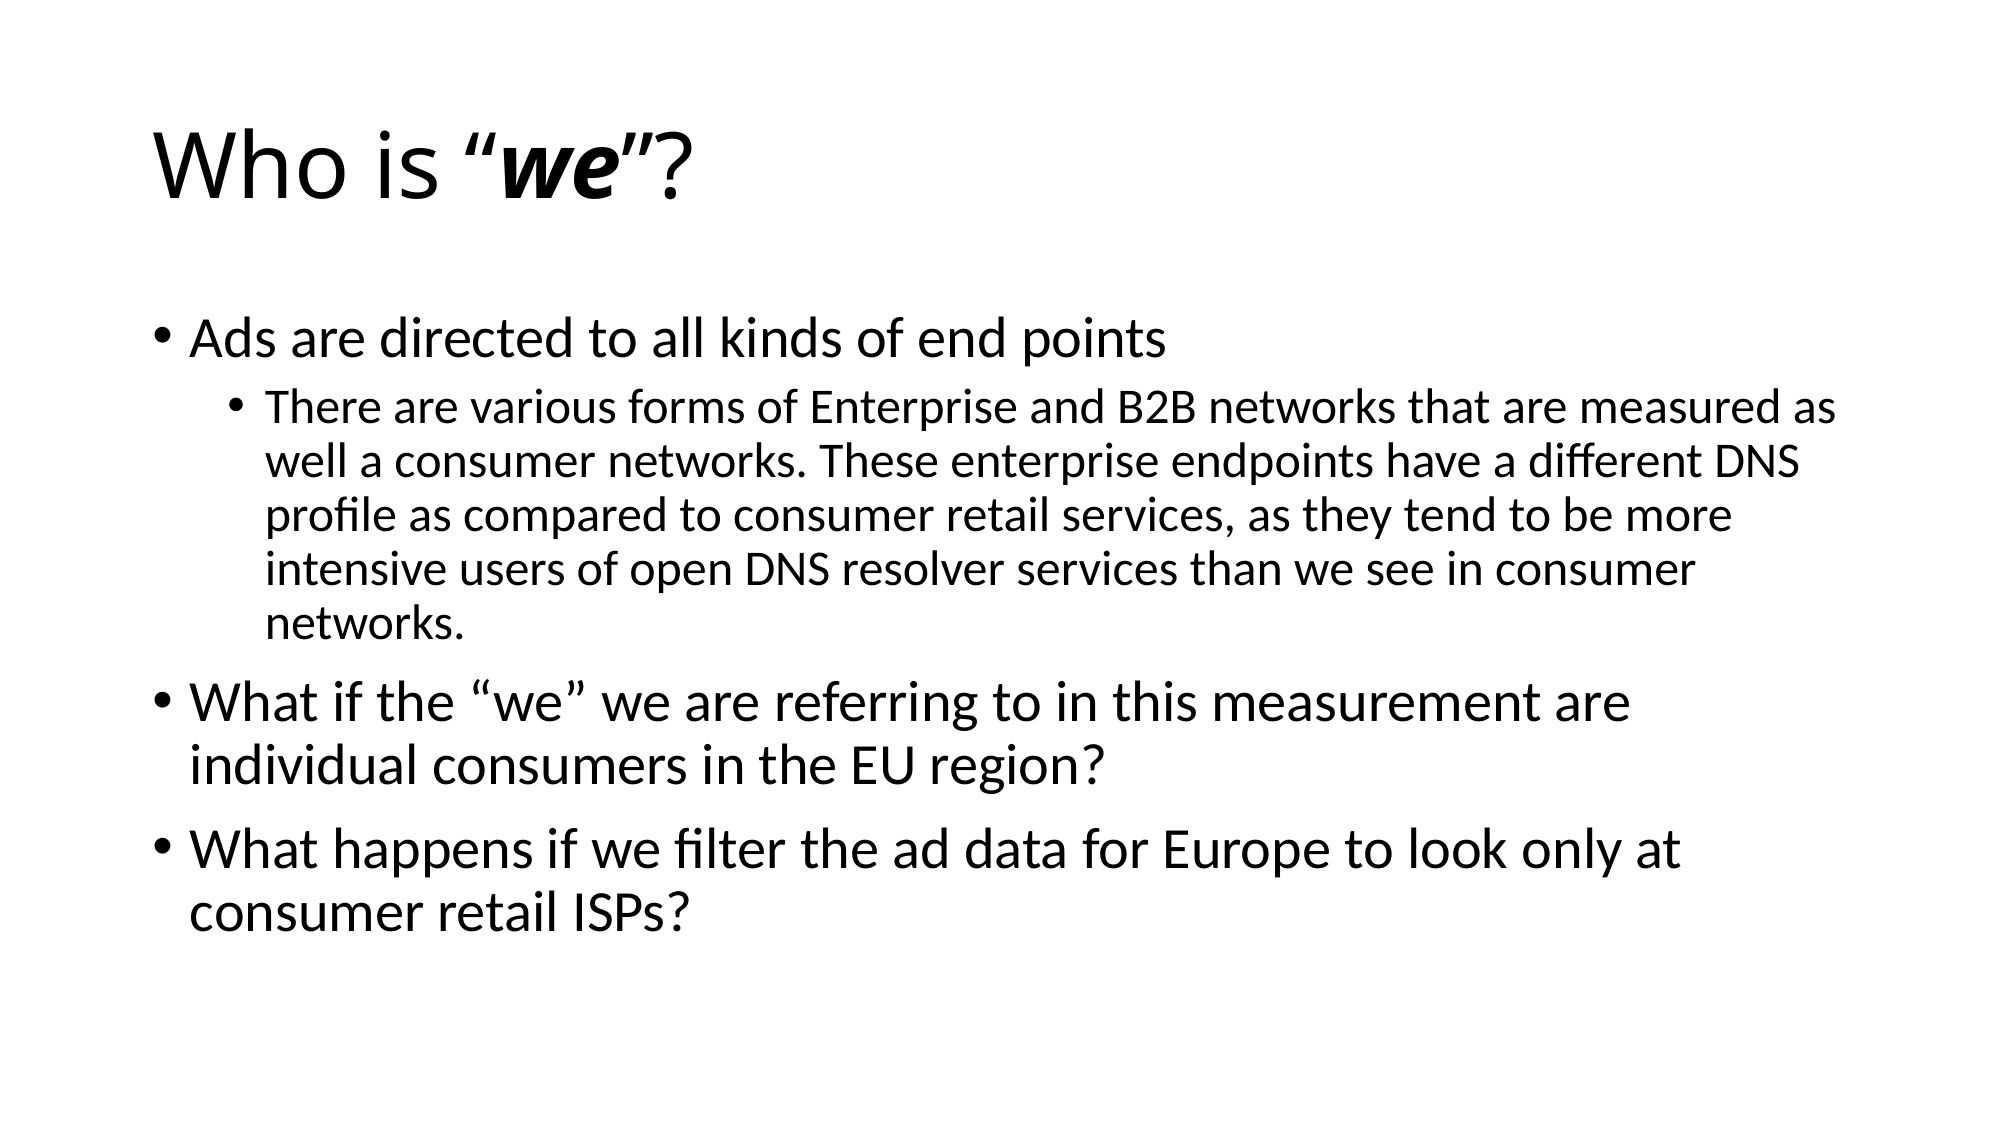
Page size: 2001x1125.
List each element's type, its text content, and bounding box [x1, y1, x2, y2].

list Ads are directed to all kinds of end points There are various forms of Enterprise and B2B networks that are measured as well a consumer networks. These enterprise endpoints have a different DNS profile as compared to consumer retail services, as they tend to be more intensive users of open DNS resolver services than we see in consumer networks. What if the “we” we are referring to in this measurement are individual consumers in the EU region? What happens if we filter the ad data for Europe to look only at consumer retail ISPs? [137, 299, 1863, 1014]
title Who is “we”? [137, 59, 1863, 278]
